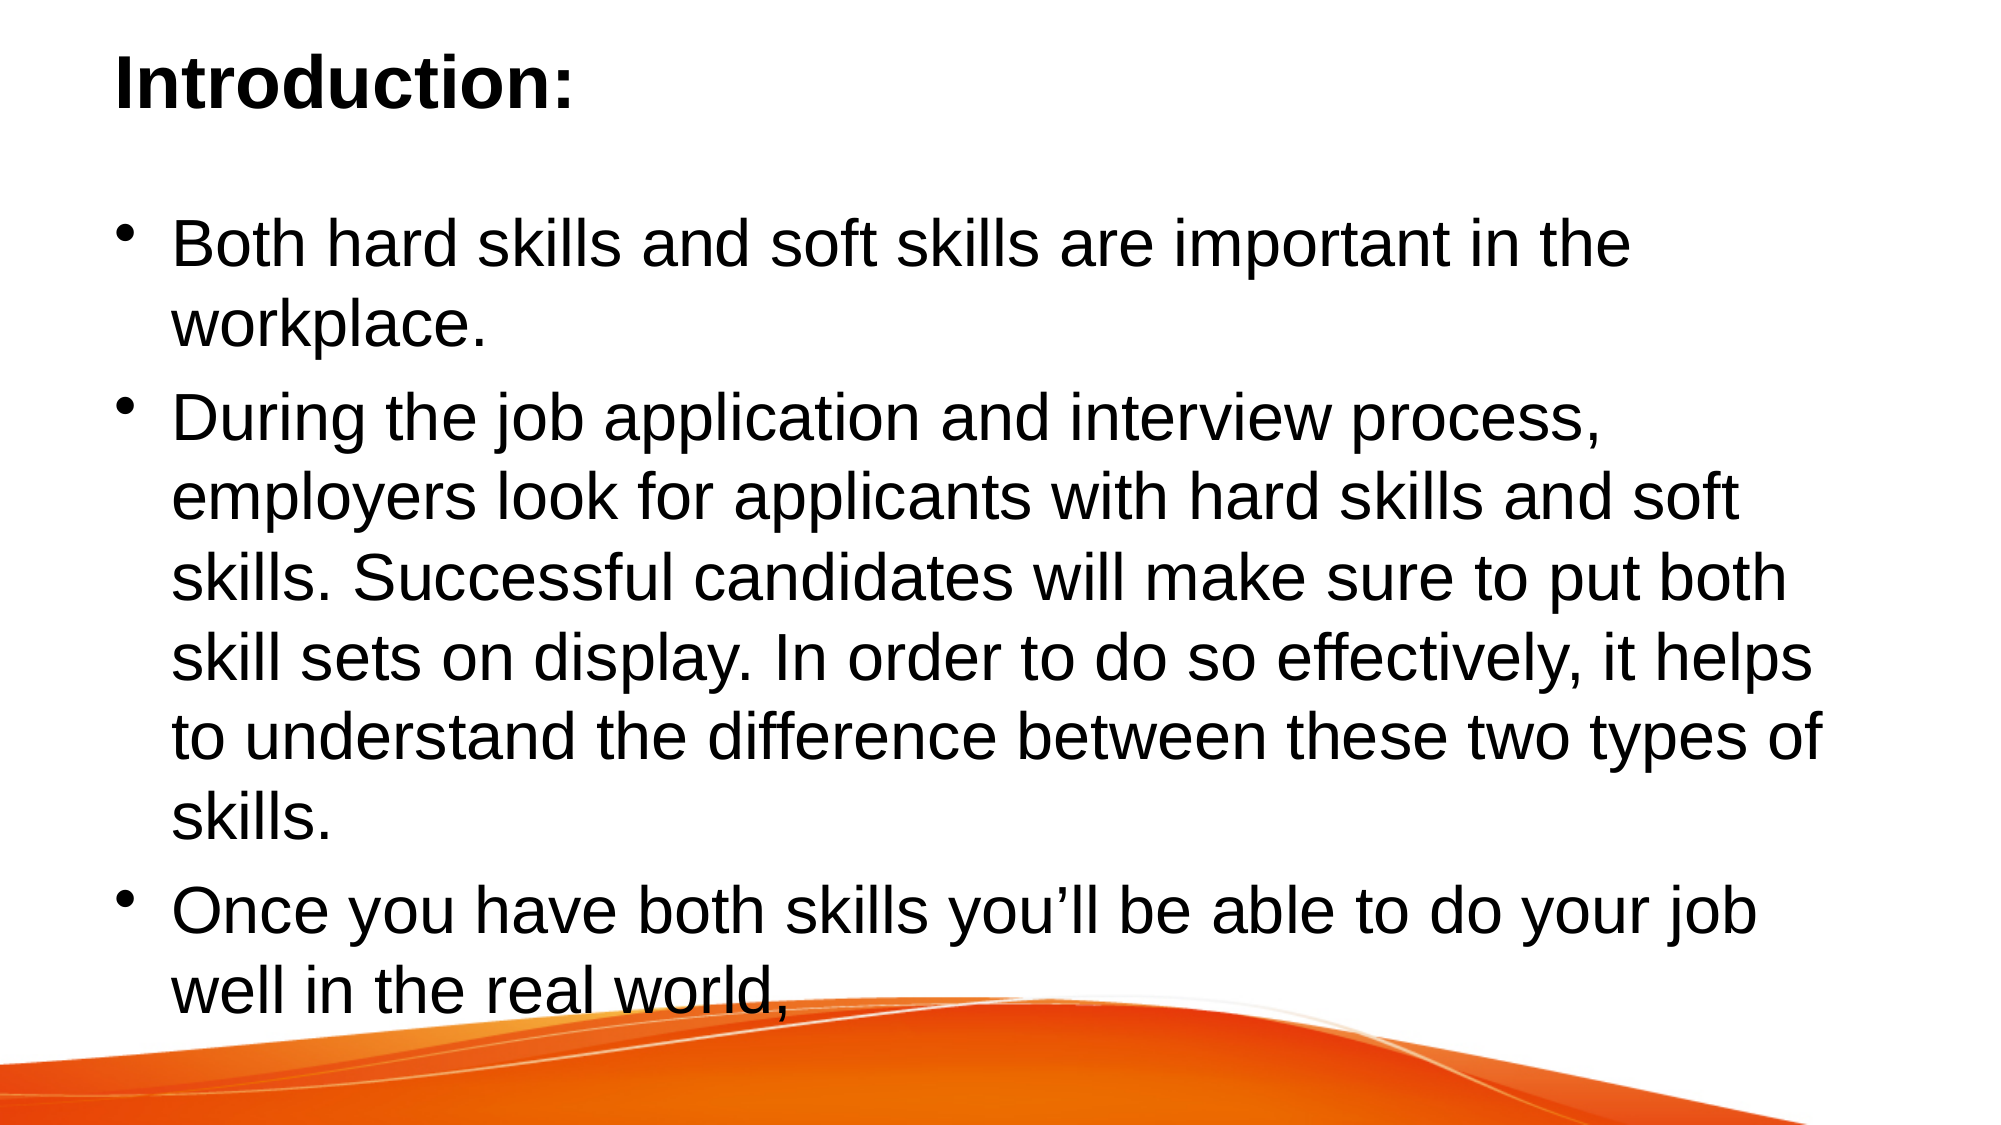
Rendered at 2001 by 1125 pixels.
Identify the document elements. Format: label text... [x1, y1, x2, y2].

title Introduction: [99, 30, 1901, 127]
list Both hard skills and soft skills are important in the workplace. During the job application and interview process, employers look for applicants with hard skills and soft skills. Successful candidates will make sure to put both skill sets on display. In order to do so effectively, it helps to understand the difference between these two types of skills. Once you have both skills you’ll be able to do your job well in the real world, [99, 192, 1901, 1006]
picture [0, 0, 2000, 1125]
